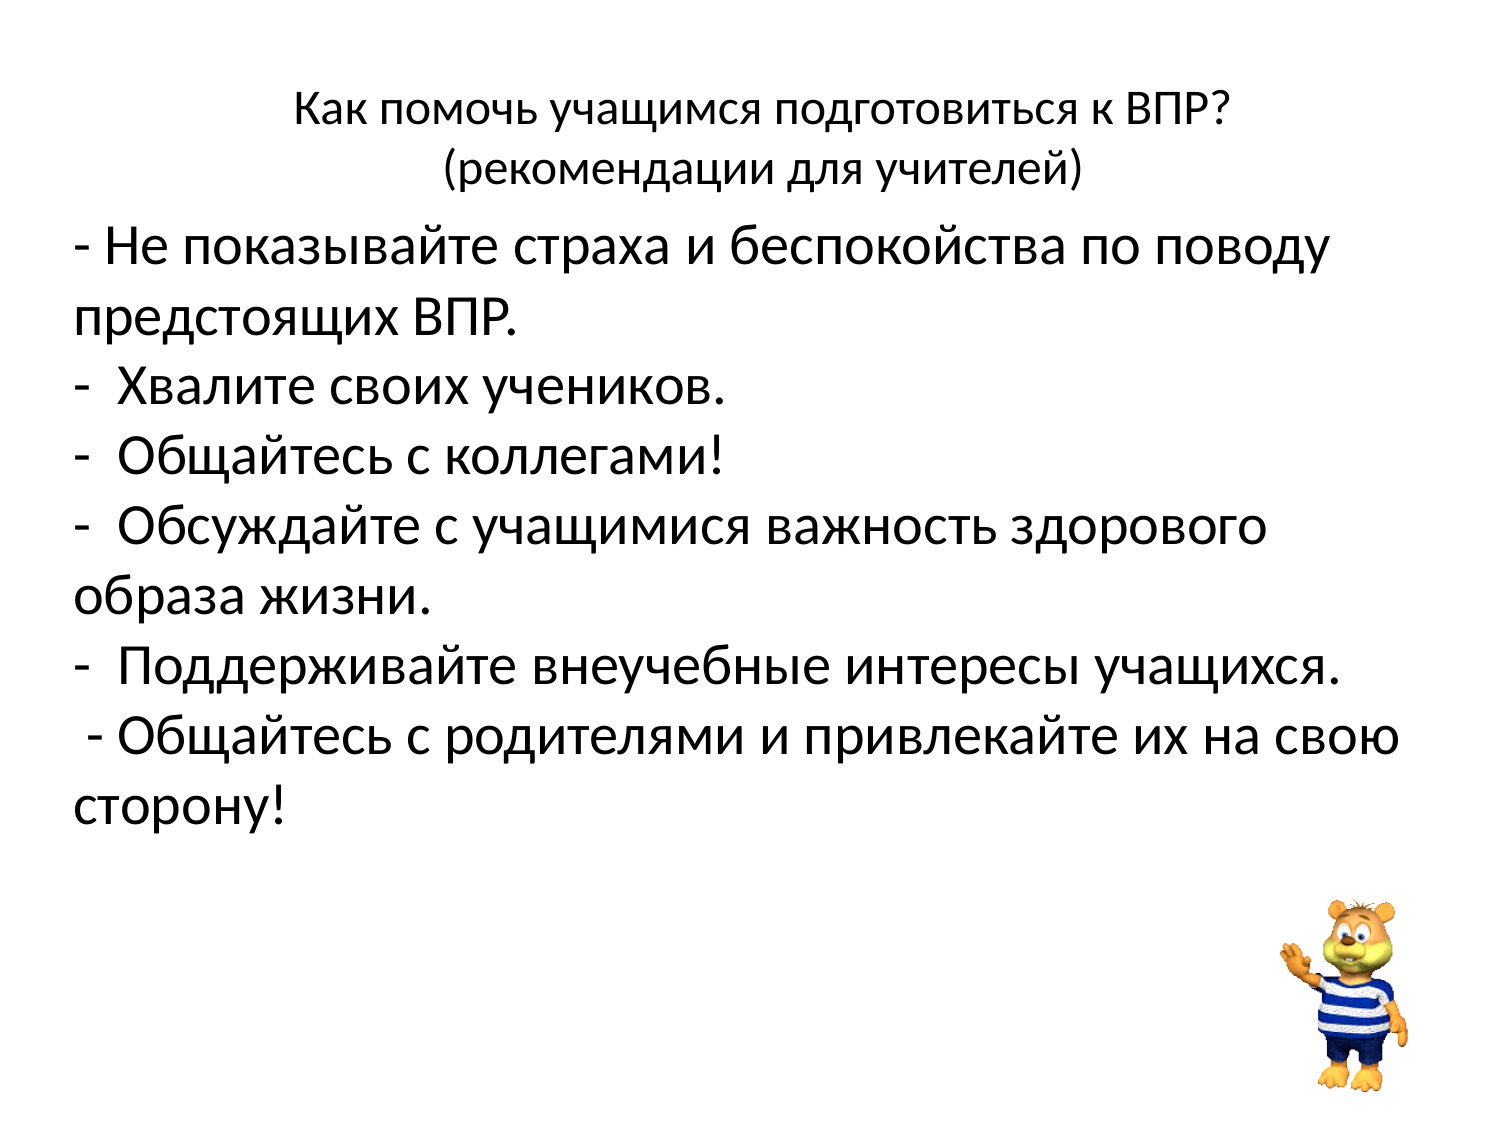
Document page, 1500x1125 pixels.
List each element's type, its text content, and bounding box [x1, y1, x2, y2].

picture [1236, 890, 1466, 1104]
title Как помочь учащимся подготовиться к ВПР? (рекомендации для учителей) [164, 46, 1363, 199]
text_box - Не показывайте страха и беспокойства по поводу предстоящих ВПР. - Хвалите своих учеников. - Общайтесь с коллегами! - Обсуждайте с учащимися важность здорового образа жизни. - Поддерживайте внеучебные интересы учащихся. - Общайтесь с родителями и привлекайте их на свою сторону! [58, 199, 1442, 889]
